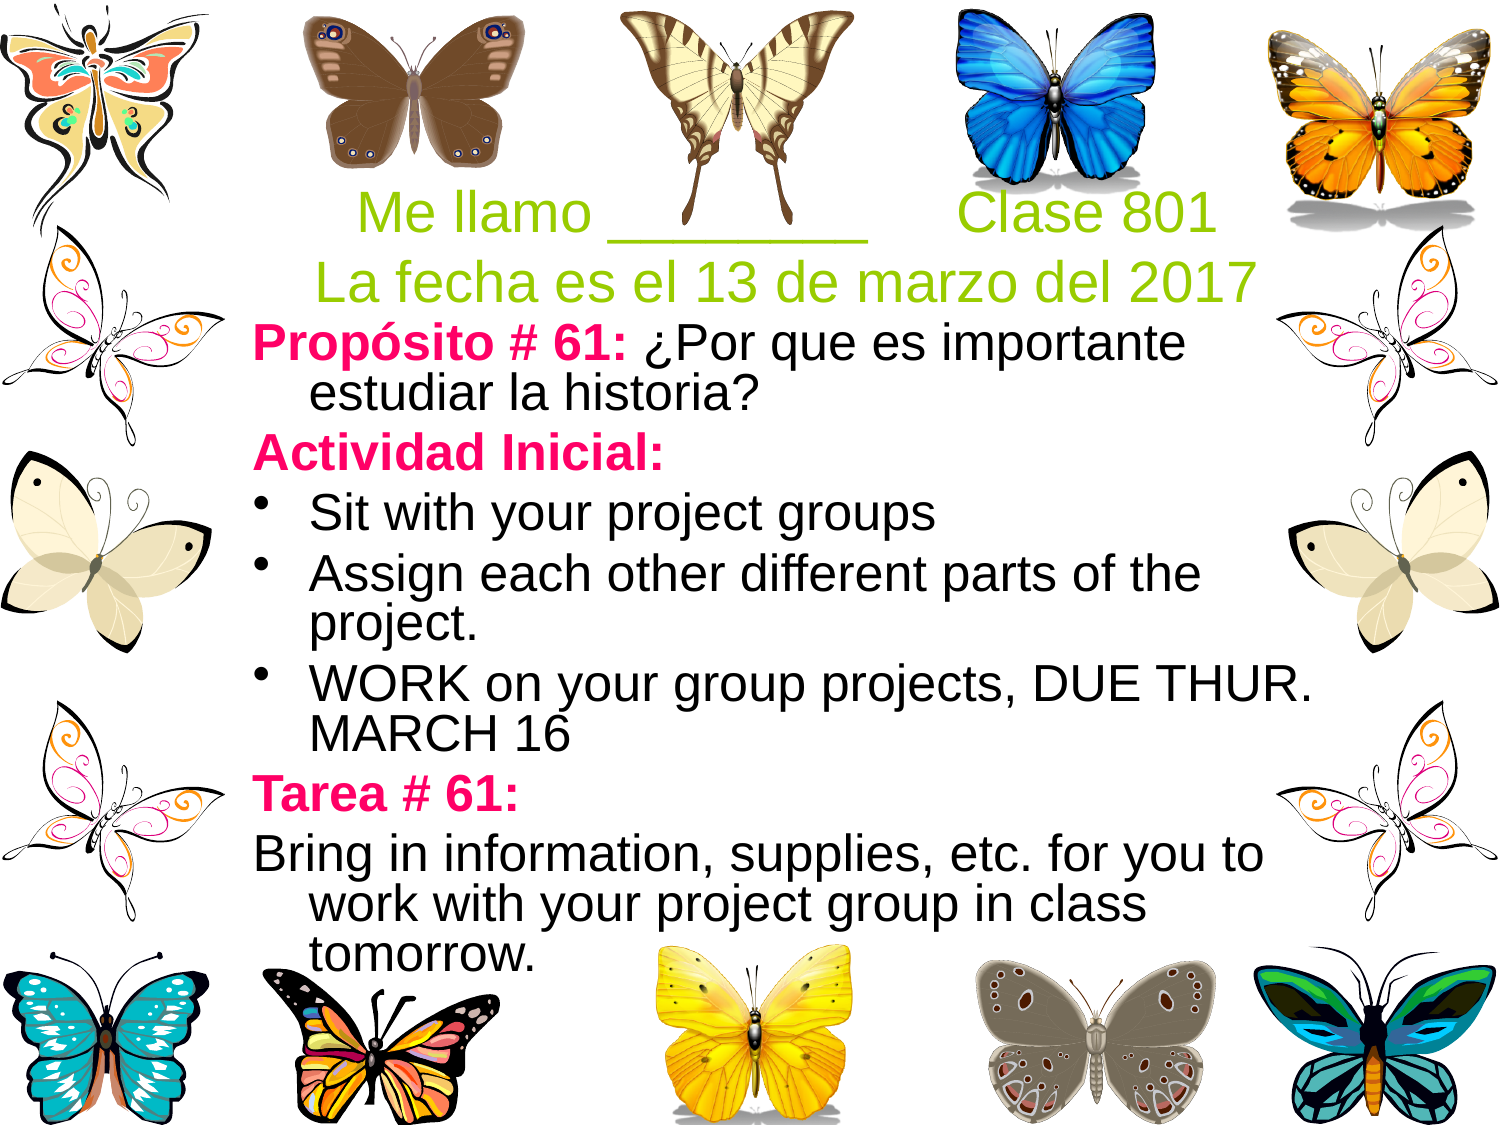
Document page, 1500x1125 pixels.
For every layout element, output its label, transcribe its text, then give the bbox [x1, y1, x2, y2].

picture [949, 0, 1163, 201]
picture [1275, 699, 1500, 925]
picture [974, 952, 1222, 1125]
picture [1262, 0, 1500, 655]
picture [0, 0, 226, 655]
picture [274, 0, 559, 170]
list Propósito # 61: ¿Por que es importante estudiar la historia? Actividad Inicial: Sit with your project groups Assign each other different parts of the project. WORK on your group projects, DUE THUR. MARCH 16 Tarea # 61: Bring in information, supplies, etc. for you to work with your project group in class tomorrow. [237, 312, 1388, 1013]
picture [0, 950, 213, 1125]
picture [262, 968, 501, 1125]
picture [649, 924, 863, 1125]
title Me llamo ________ Clase 801 La fecha es el 13 de marzo del 2017 [216, 149, 1270, 338]
picture [616, 0, 863, 239]
picture [1249, 945, 1500, 1125]
picture [0, 699, 226, 926]
